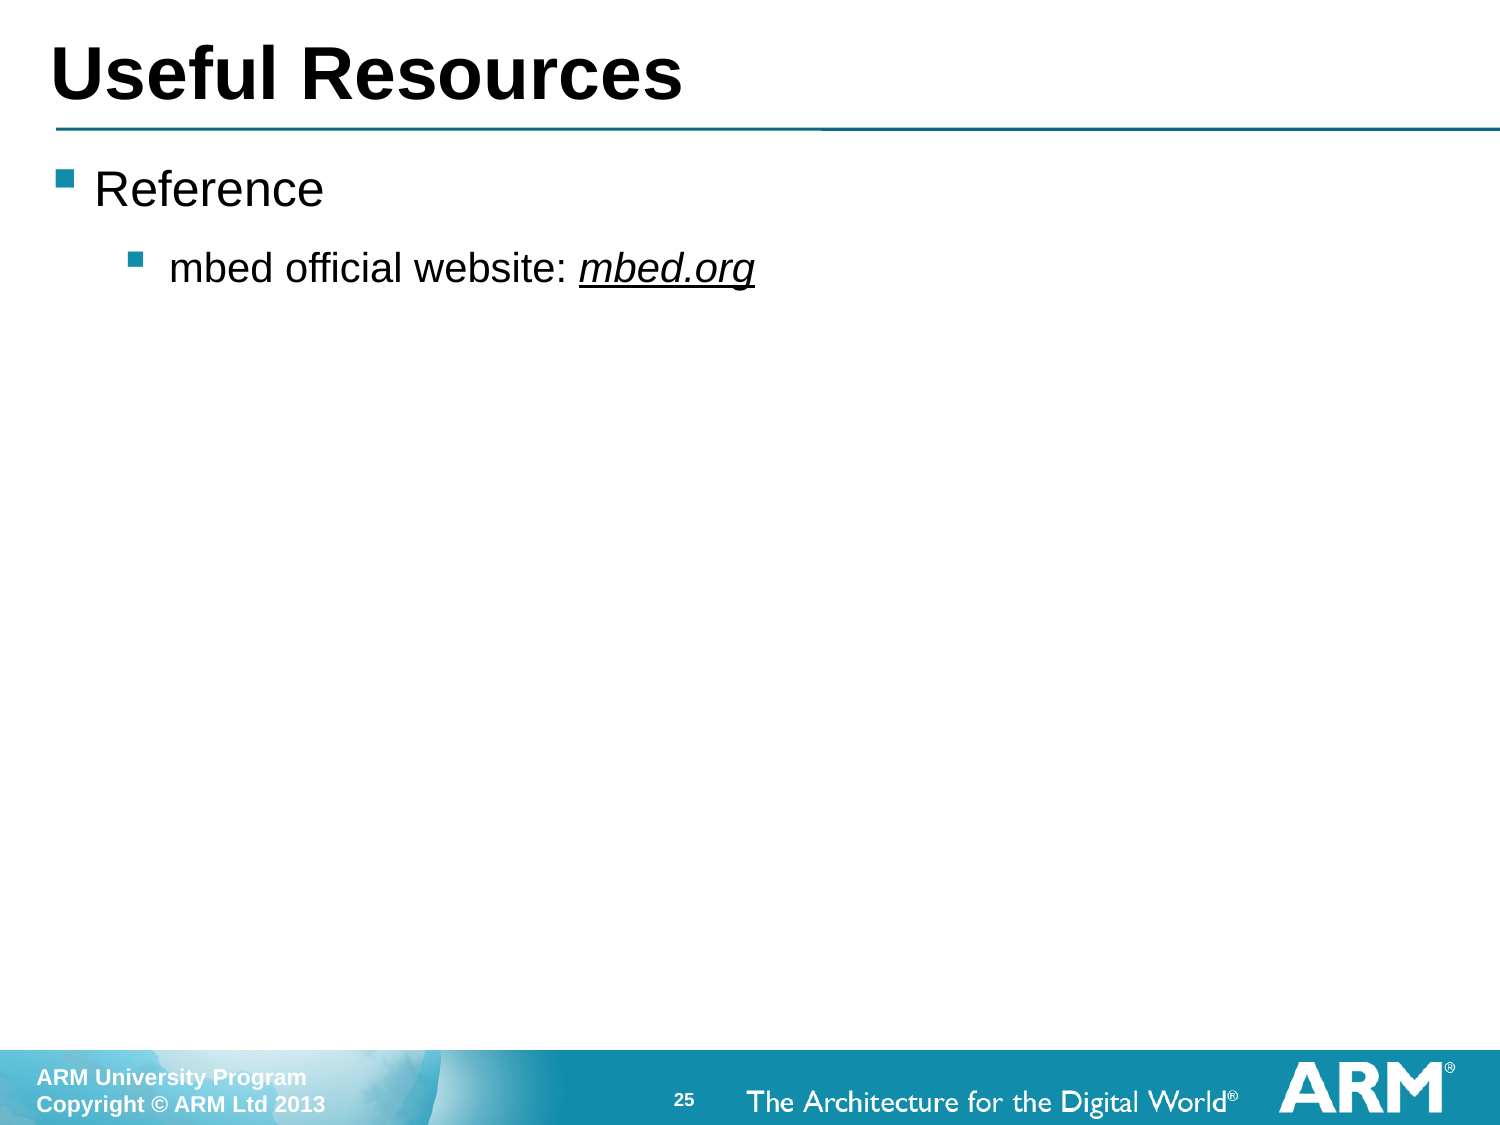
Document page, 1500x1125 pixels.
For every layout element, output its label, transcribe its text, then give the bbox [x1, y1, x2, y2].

list Reference mbed official website: mbed.org [35, 148, 1476, 1047]
picture [0, 780, 1500, 1125]
title Useful Resources [35, 1, 1476, 139]
